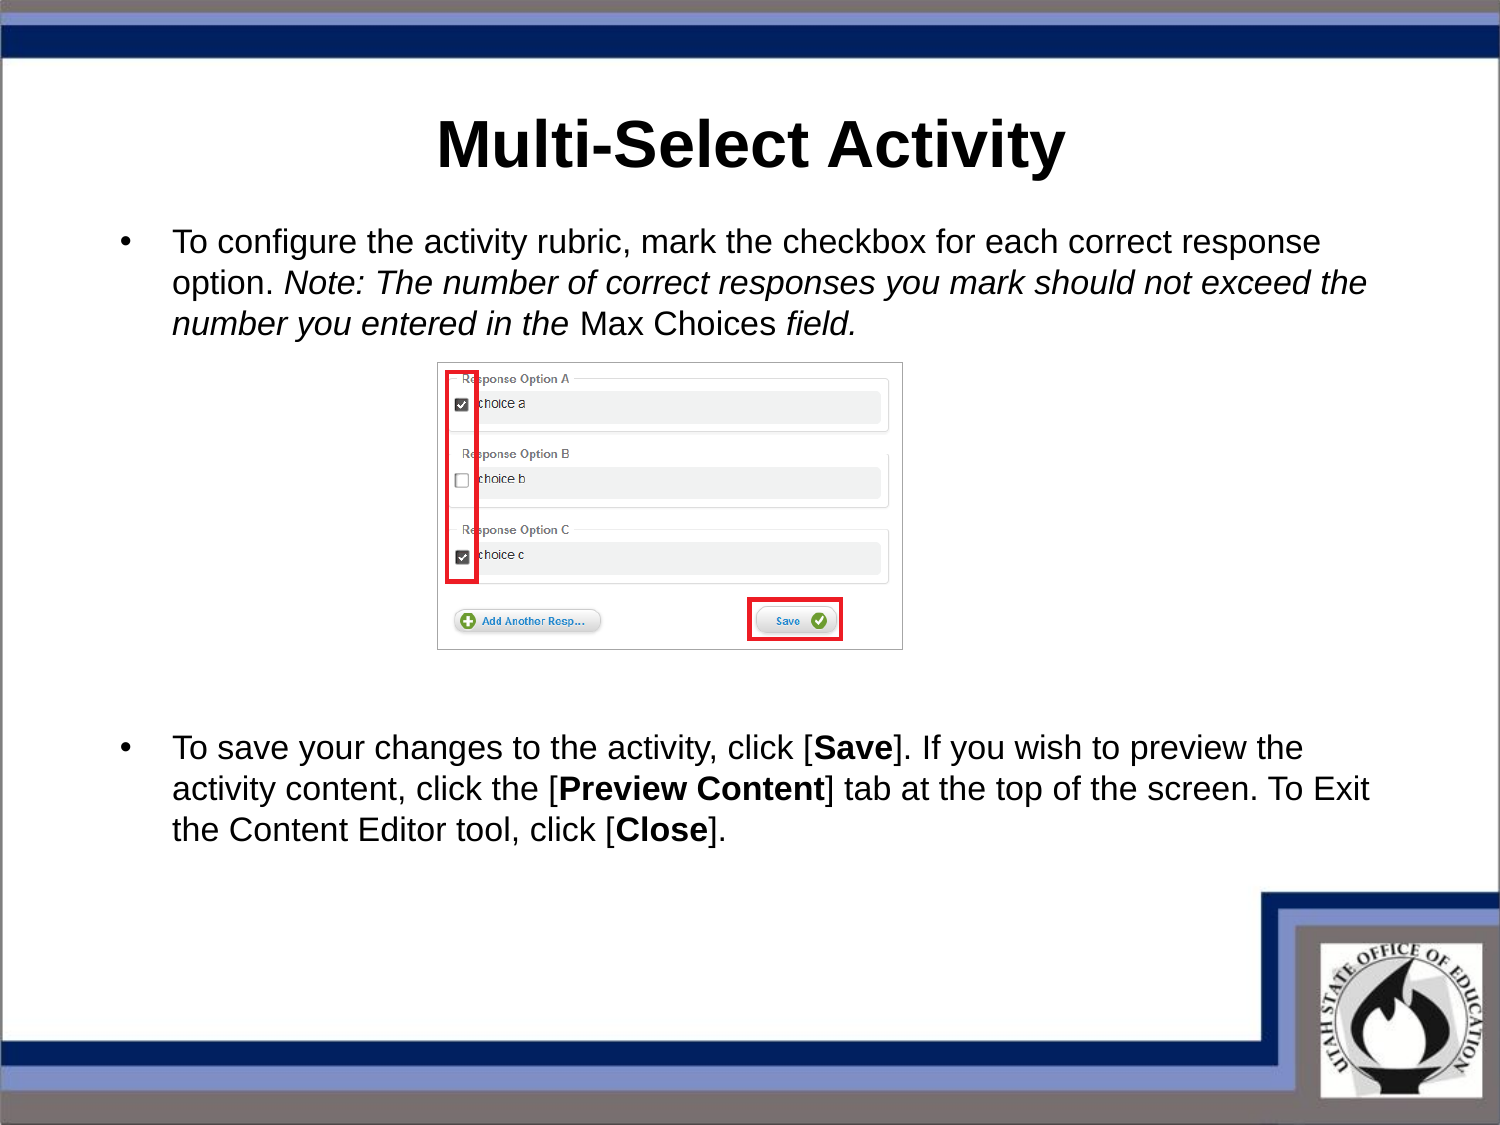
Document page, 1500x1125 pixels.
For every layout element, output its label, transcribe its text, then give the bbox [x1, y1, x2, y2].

title Multi-Select Activity [104, 96, 1399, 185]
picture [0, 0, 1500, 1125]
list To configure the activity rubric, mark the checkbox for each correct response option. Note: The number of correct responses you mark should not exceed the number you entered in the Max Choices field. To save your changes to the activity, click [Save]. If you wish to preview the activity content, click the [Preview Content] tab at the top of the screen. To Exit the Content Editor tool, click [Close]. [104, 212, 1399, 863]
